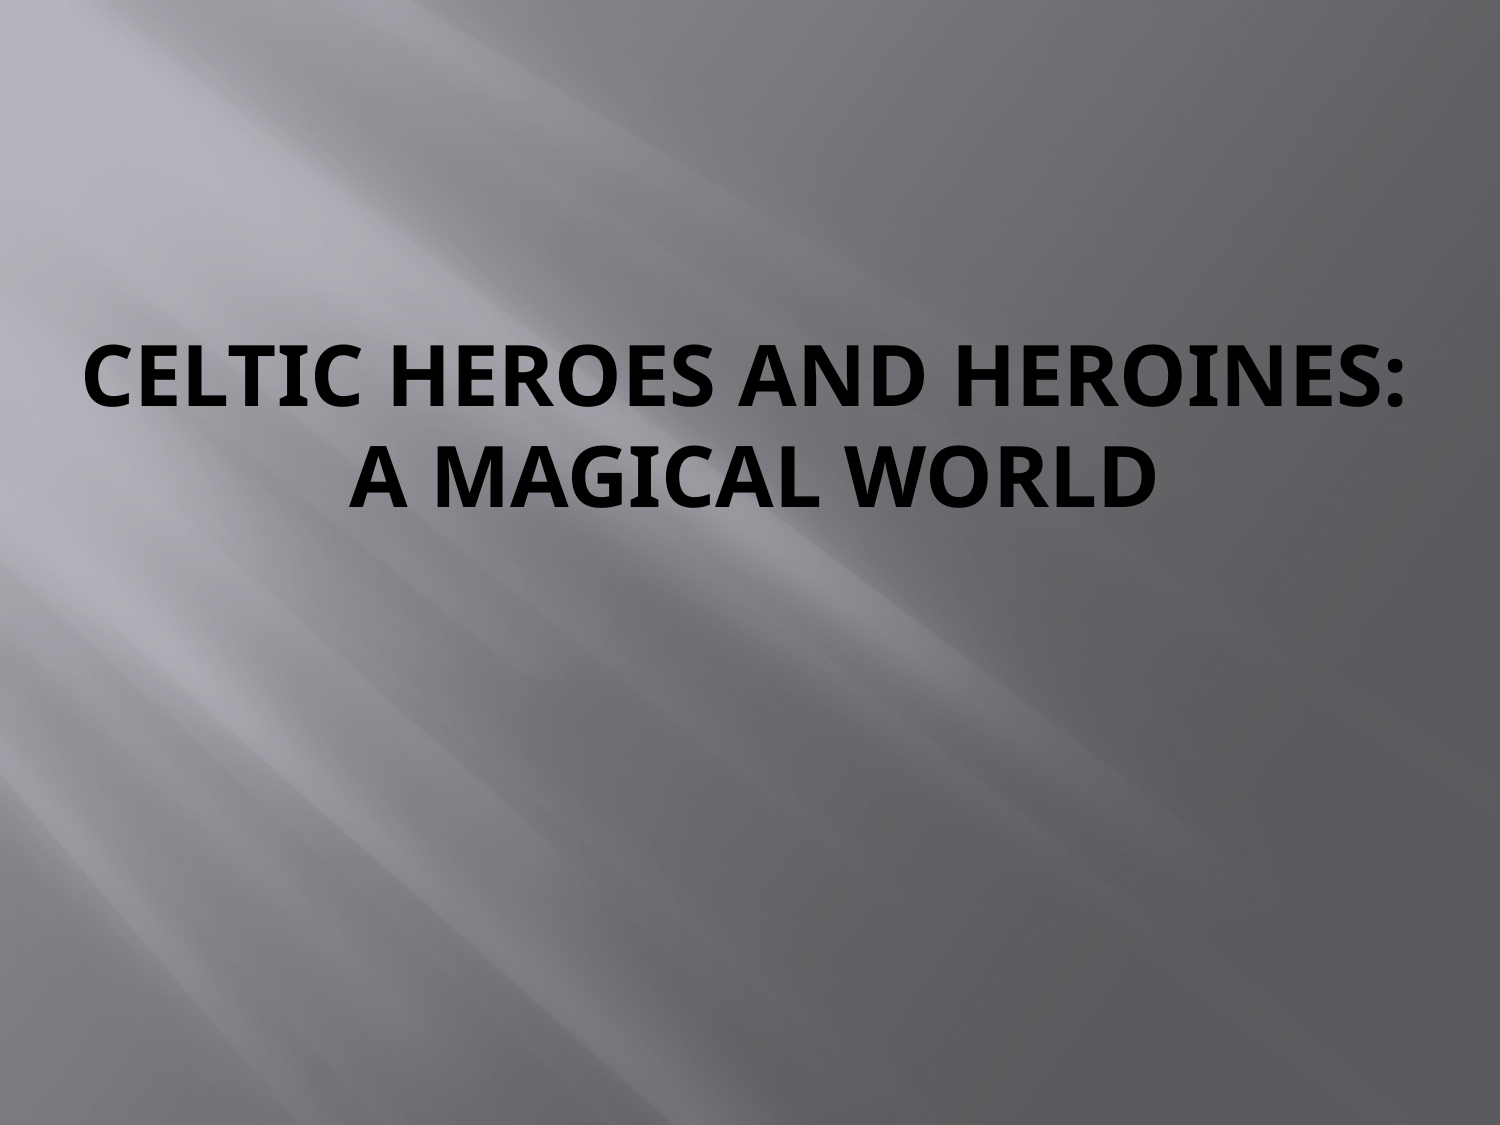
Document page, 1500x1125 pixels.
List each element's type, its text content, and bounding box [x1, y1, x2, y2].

title Celtic Heroes and Heroines: A Magical World [69, 224, 1420, 525]
